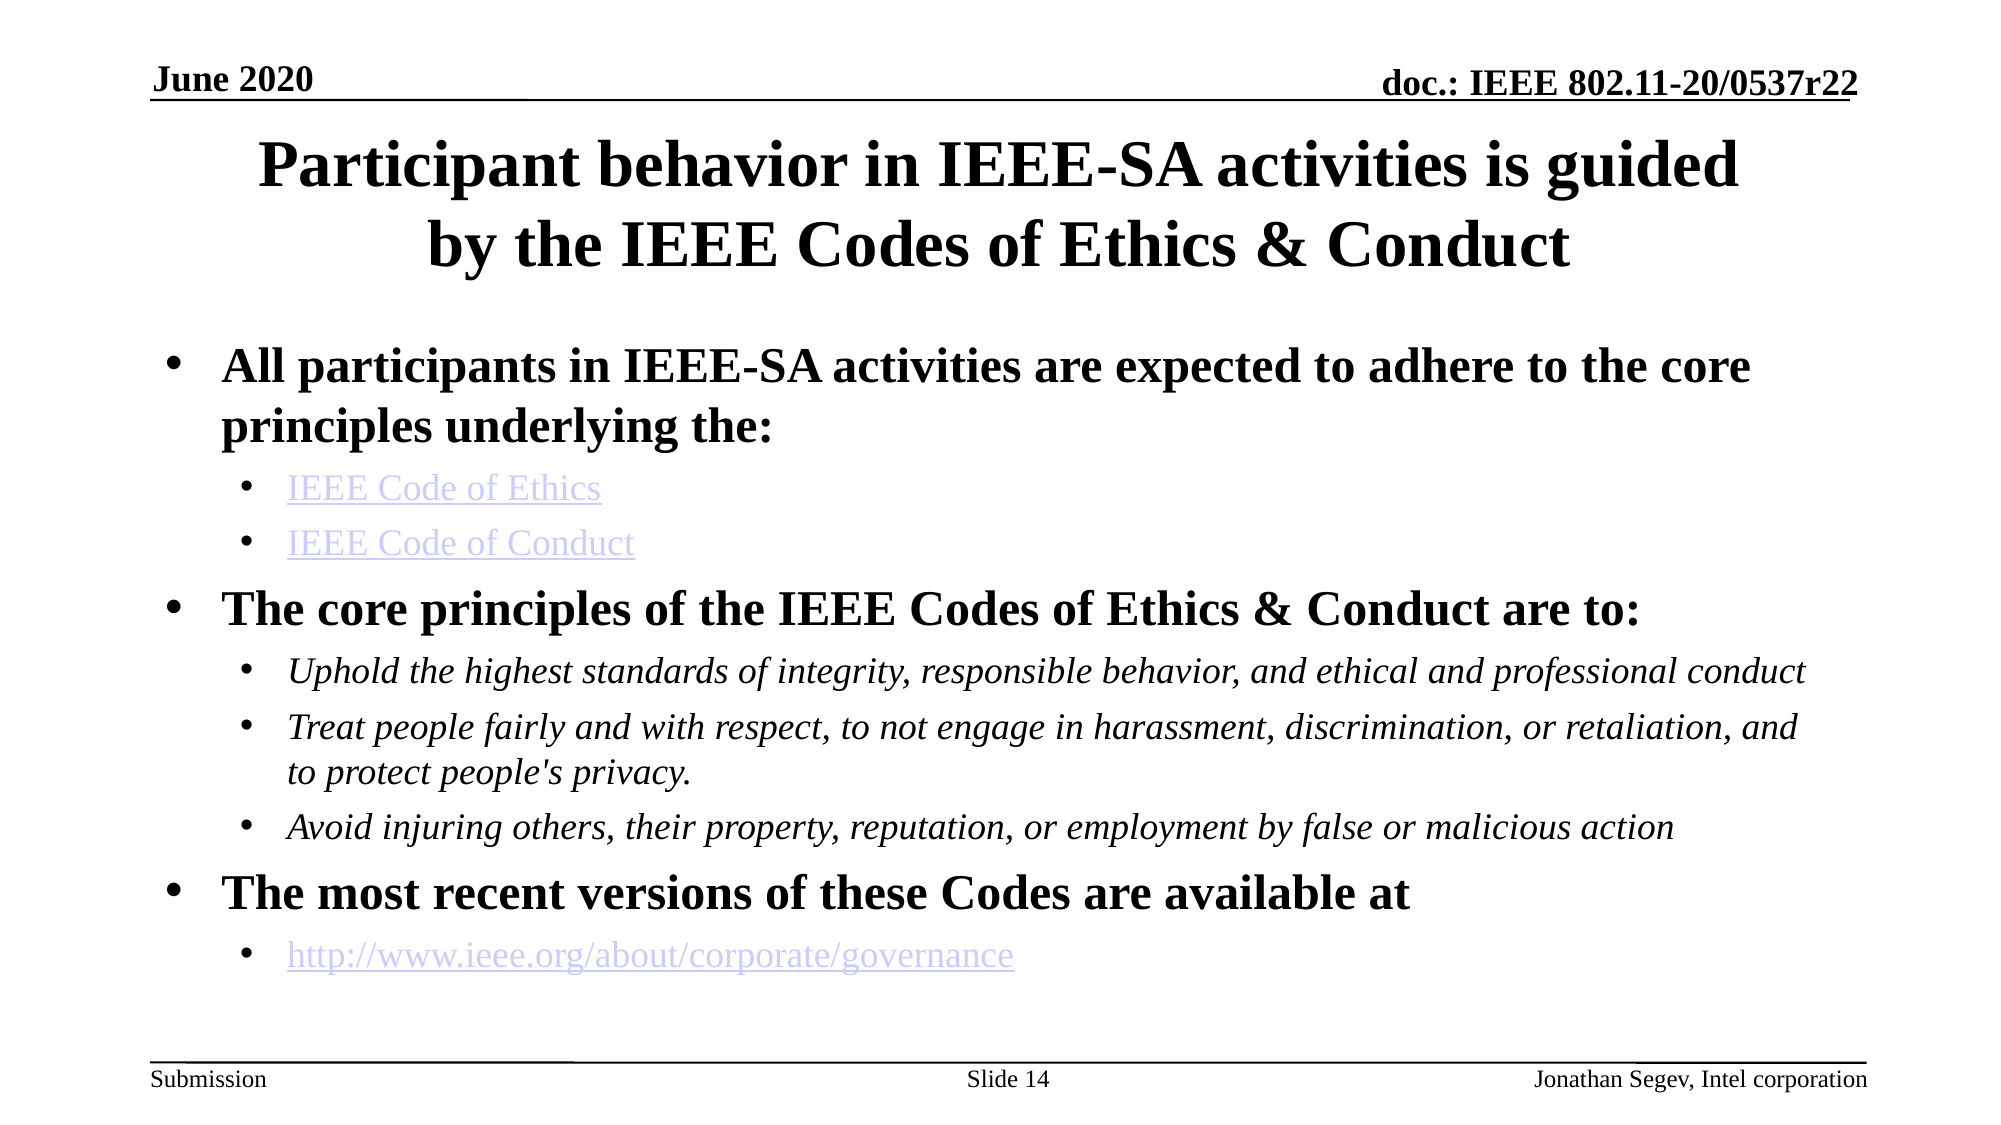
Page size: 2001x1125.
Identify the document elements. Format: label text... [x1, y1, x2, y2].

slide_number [152, 54, 563, 100]
footer Jonathan Segev, Intel corporation [1171, 1061, 1869, 1093]
slide_number Slide 14 [950, 1061, 1067, 1123]
title Participant behavior in IEEE-SA activities is guided by the IEEE Codes of Ethics & Conduct [149, 112, 1850, 288]
list All participants in IEEE-SA activities are expected to adhere to the core principles underlying the: IEEE Code of Ethics IEEE Code of Conduct The core principles of the IEEE Codes of Ethics & Conduct are to: Uphold the highest standards of integrity, responsible behavior, and ethical and professional conduct Treat people fairly and with respect, to not engage in harassment, discrimination, or retaliation, and to protect people's privacy. Avoid injuring others, their property, reputation, or employment by false or malicious action The most recent versions of these Codes are available at http://www.ieee.org/about/corporate/governance [149, 324, 1850, 1000]
